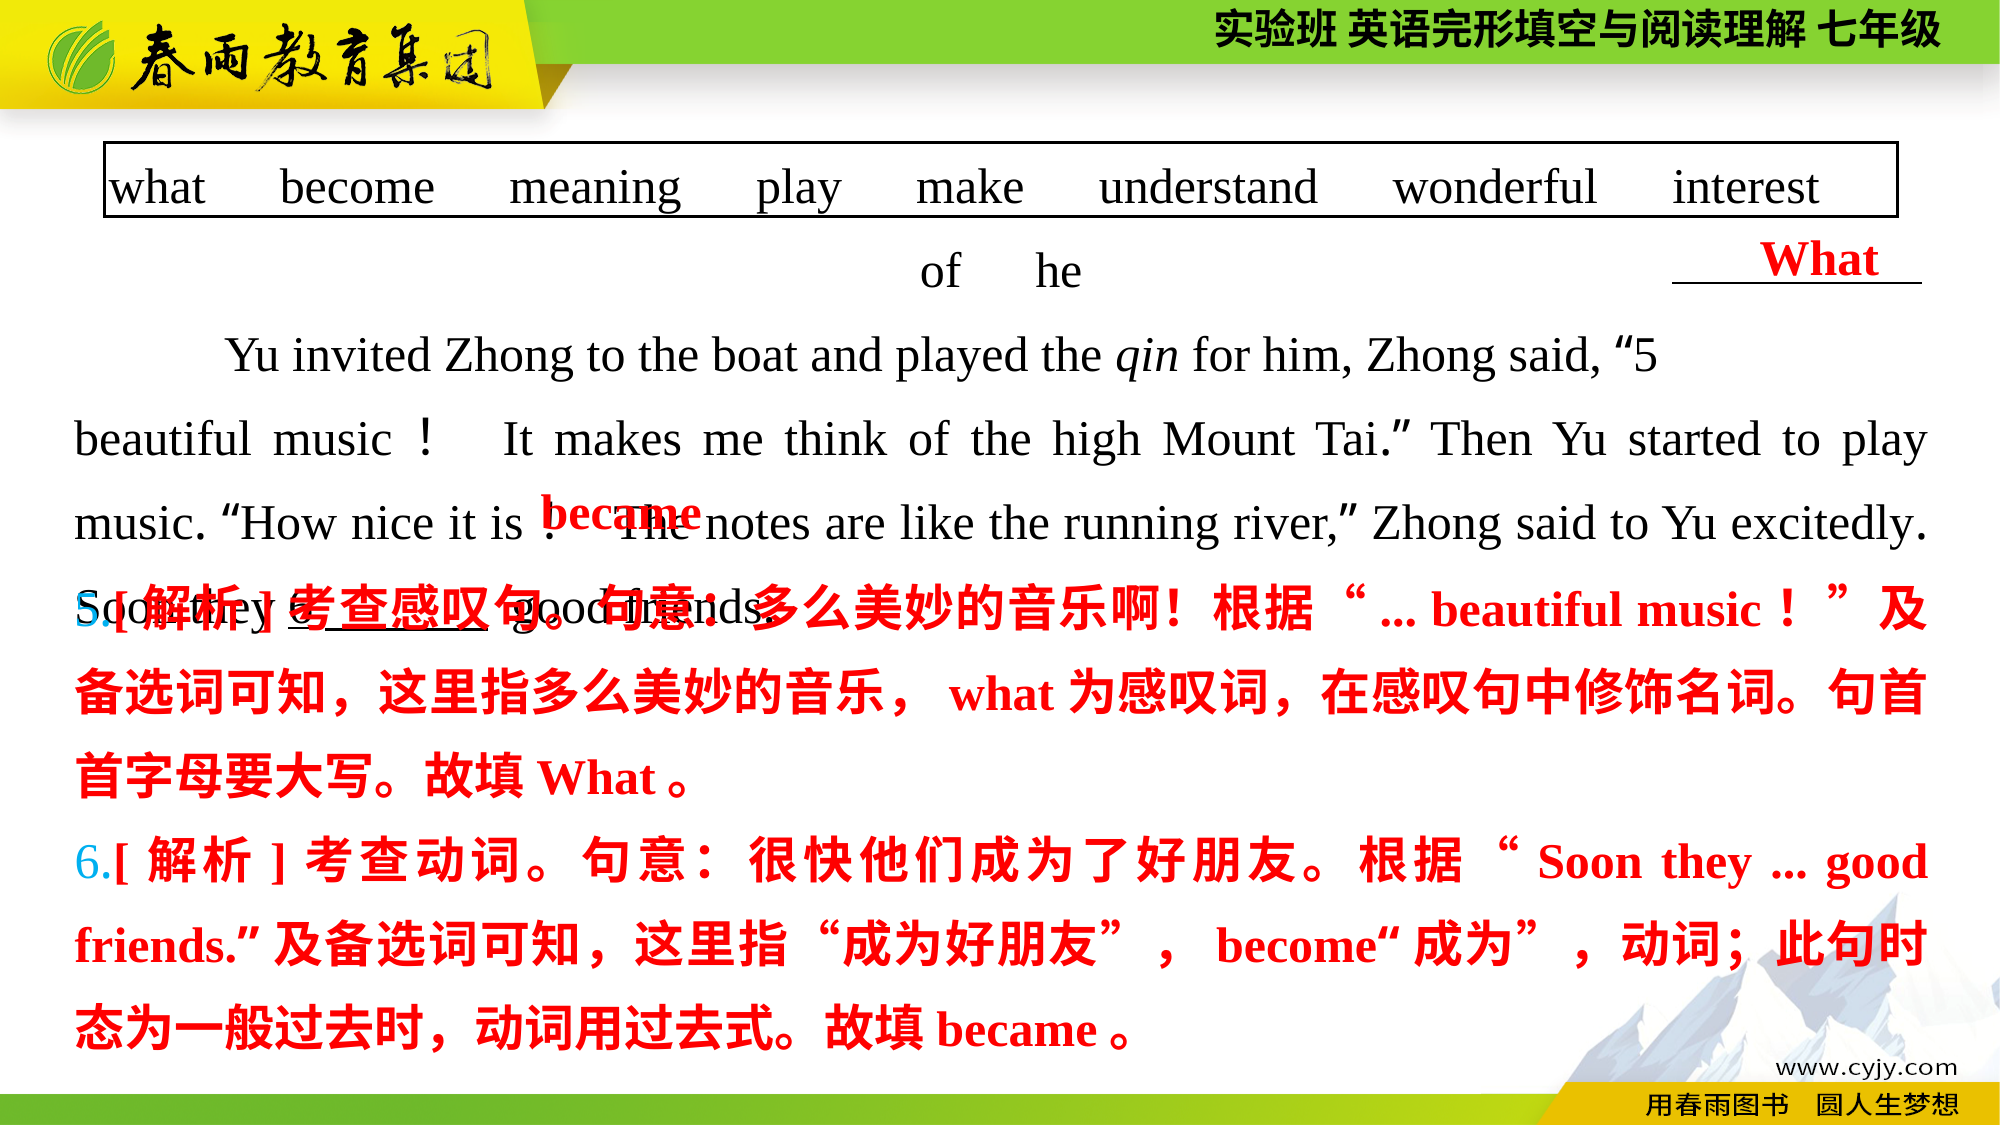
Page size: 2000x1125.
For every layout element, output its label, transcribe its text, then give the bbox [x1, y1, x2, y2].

list what become meaning play make understand wonderful interest of he Yu invited Zhong to the boat and played the qin for him, Zhong said, “5 beautiful music！ It makes me think of the high Mount Tai.” Then Yu started to play music. “How nice it is！ The notes are like the running river,” Zhong said to Yu excitedly. Soon they 6 good friends. [59, 122, 1944, 545]
picture [0, 0, 2000, 1125]
text_box 6.[解析]考查动词。句意：很快他们成为了好朋友。根据“Soon they ... good friends.”及备选词可知，这里指“成为好朋友”，become“成为”，动词；此句时态为一般过去时，动词用过去式。故填became。 [59, 797, 1944, 1064]
text_box What [1744, 217, 1895, 221]
text_box 5.[解析]考查感叹句。句意：多么美妙的音乐啊！根据“... beautiful music！”及备选词可知，这里指多么美妙的音乐，what为感叹词，在感叹句中修饰名词。句首首字母要大写。故填What。 [59, 545, 1944, 797]
text_box became [525, 472, 717, 545]
text_box [104, 142, 1898, 217]
text_box [1657, 221, 1938, 296]
